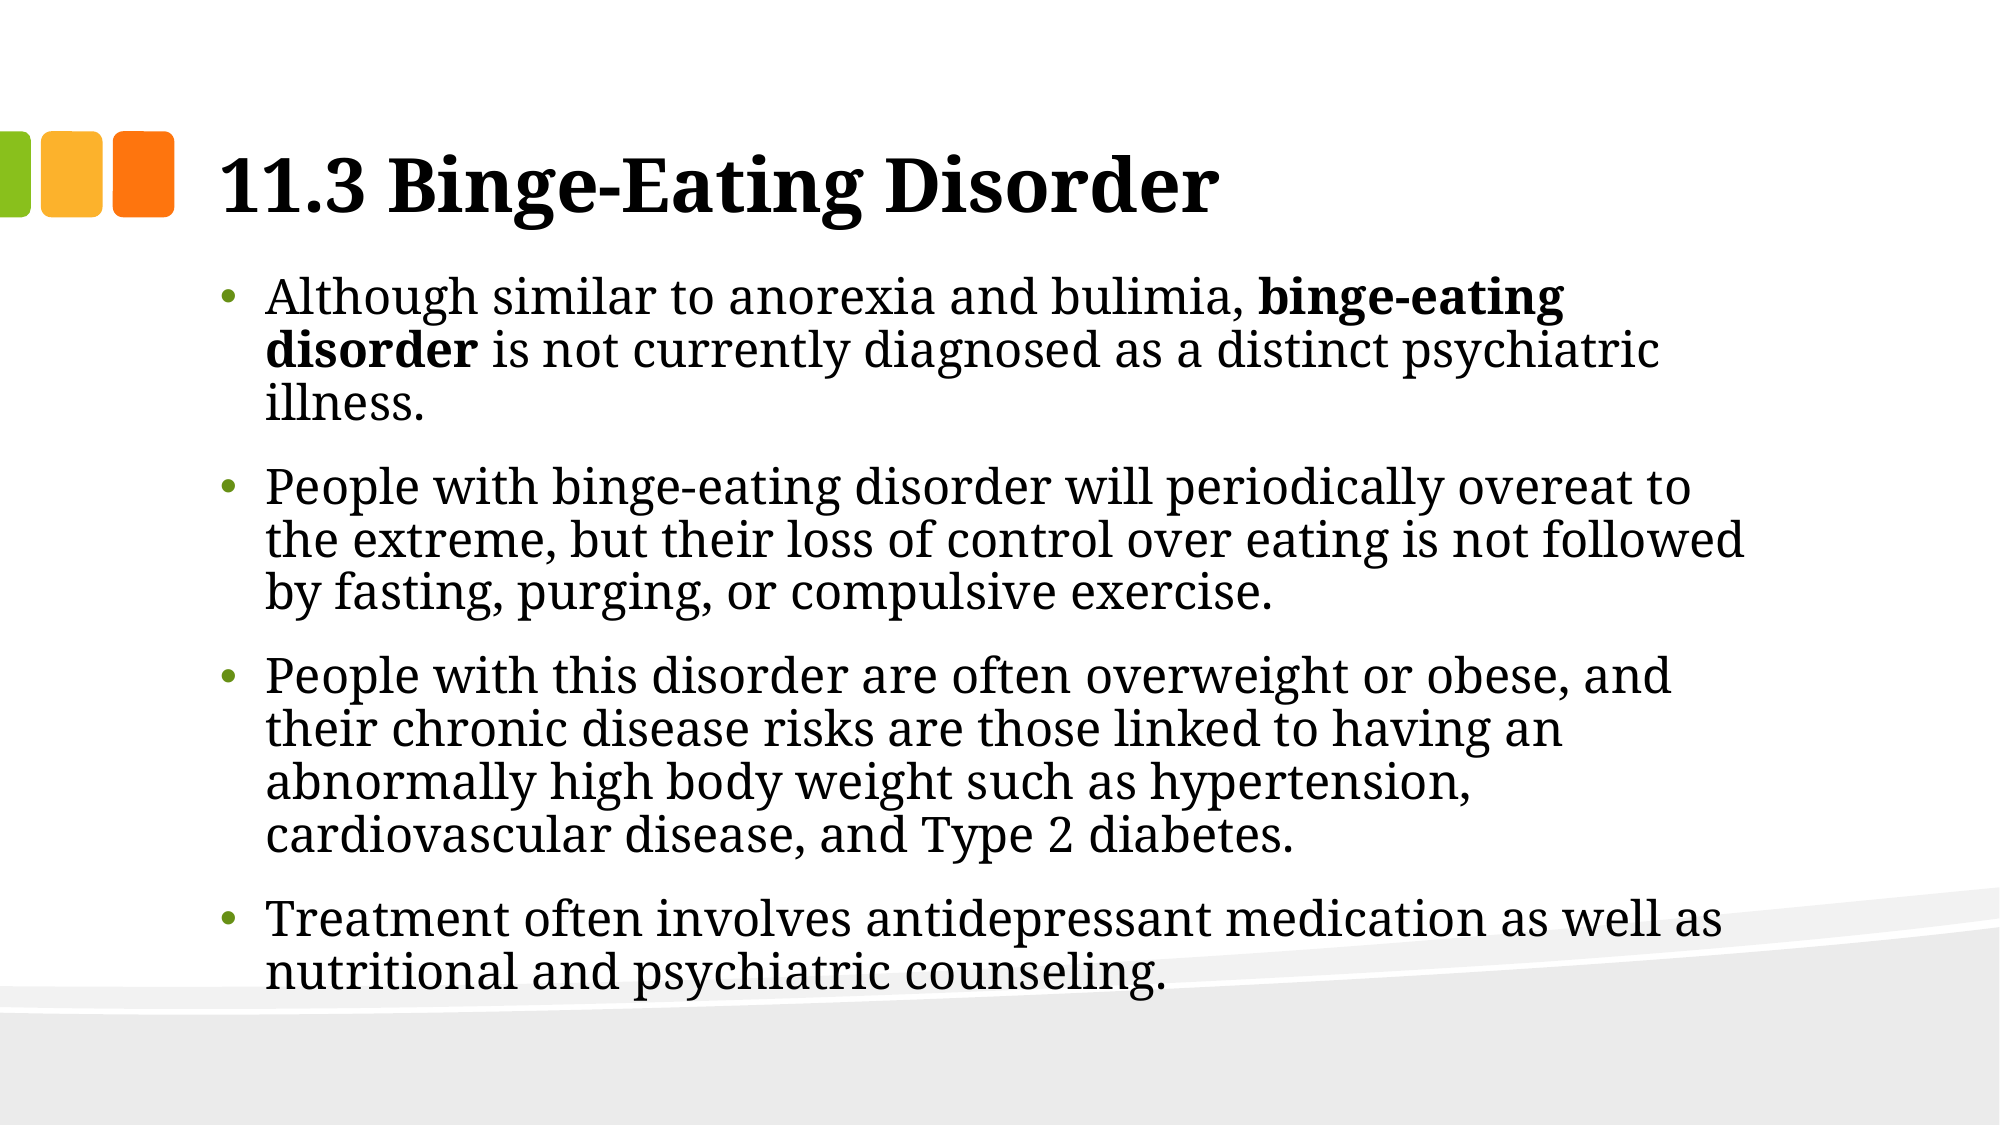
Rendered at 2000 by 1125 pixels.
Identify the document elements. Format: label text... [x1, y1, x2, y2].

list Although similar to anorexia and bulimia, binge-eating disorder is not currently diagnosed as a distinct psychiatric illness. People with binge-eating disorder will periodically overeat to the extreme, but their loss of control over eating is not followed by fasting, purging, or compulsive exercise. People with this disorder are often overweight or obese, and their chronic disease risks are those linked to having an abnormally high body weight such as hypertension, cardiovascular disease, and Type 2 diabetes. Treatment often involves antidepressant medication as well as nutritional and psychiatric counseling. [199, 262, 1800, 1013]
title 11.3 Binge-Eating Disorder [199, 24, 1800, 238]
